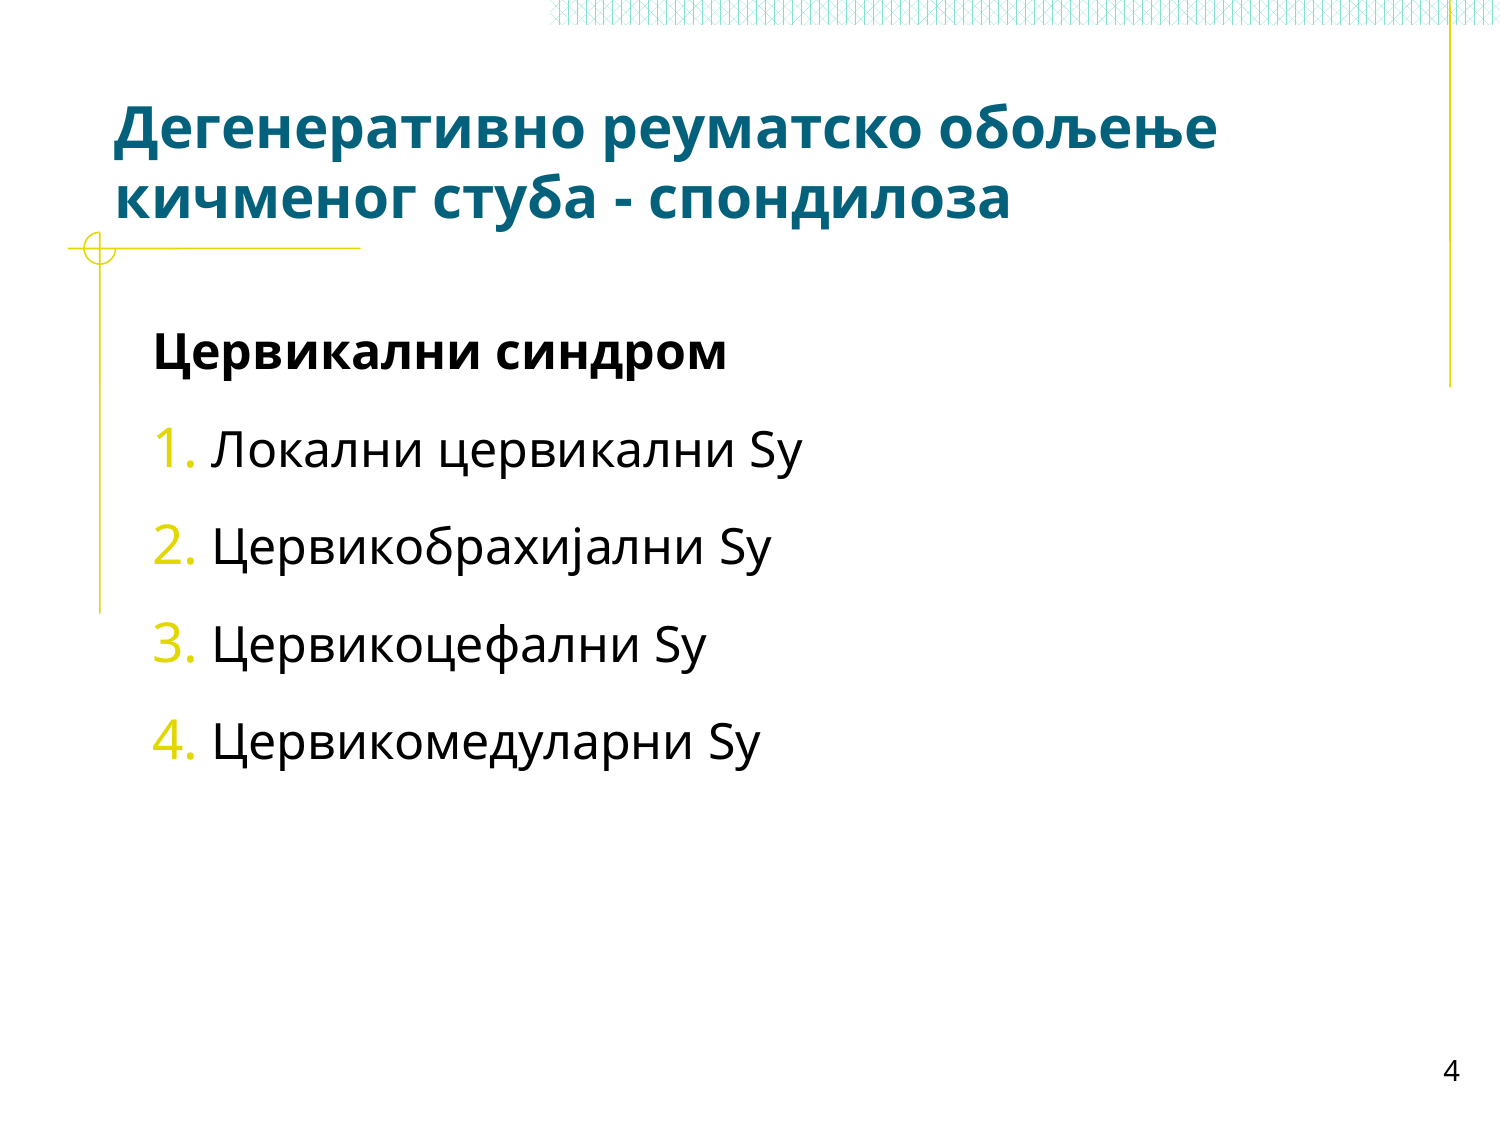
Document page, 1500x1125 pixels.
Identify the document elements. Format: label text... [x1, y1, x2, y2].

title Дегенеративно реуматско обољење кичменог стуба - спондилоза [99, 49, 1376, 238]
slide_number 4 [1162, 1025, 1475, 1100]
list Цервикални синдром Локални цервикални Sy Цервикобрахијални Sy Цервикоцефални Sy Цервикомедуларни Sy [137, 312, 1413, 988]
